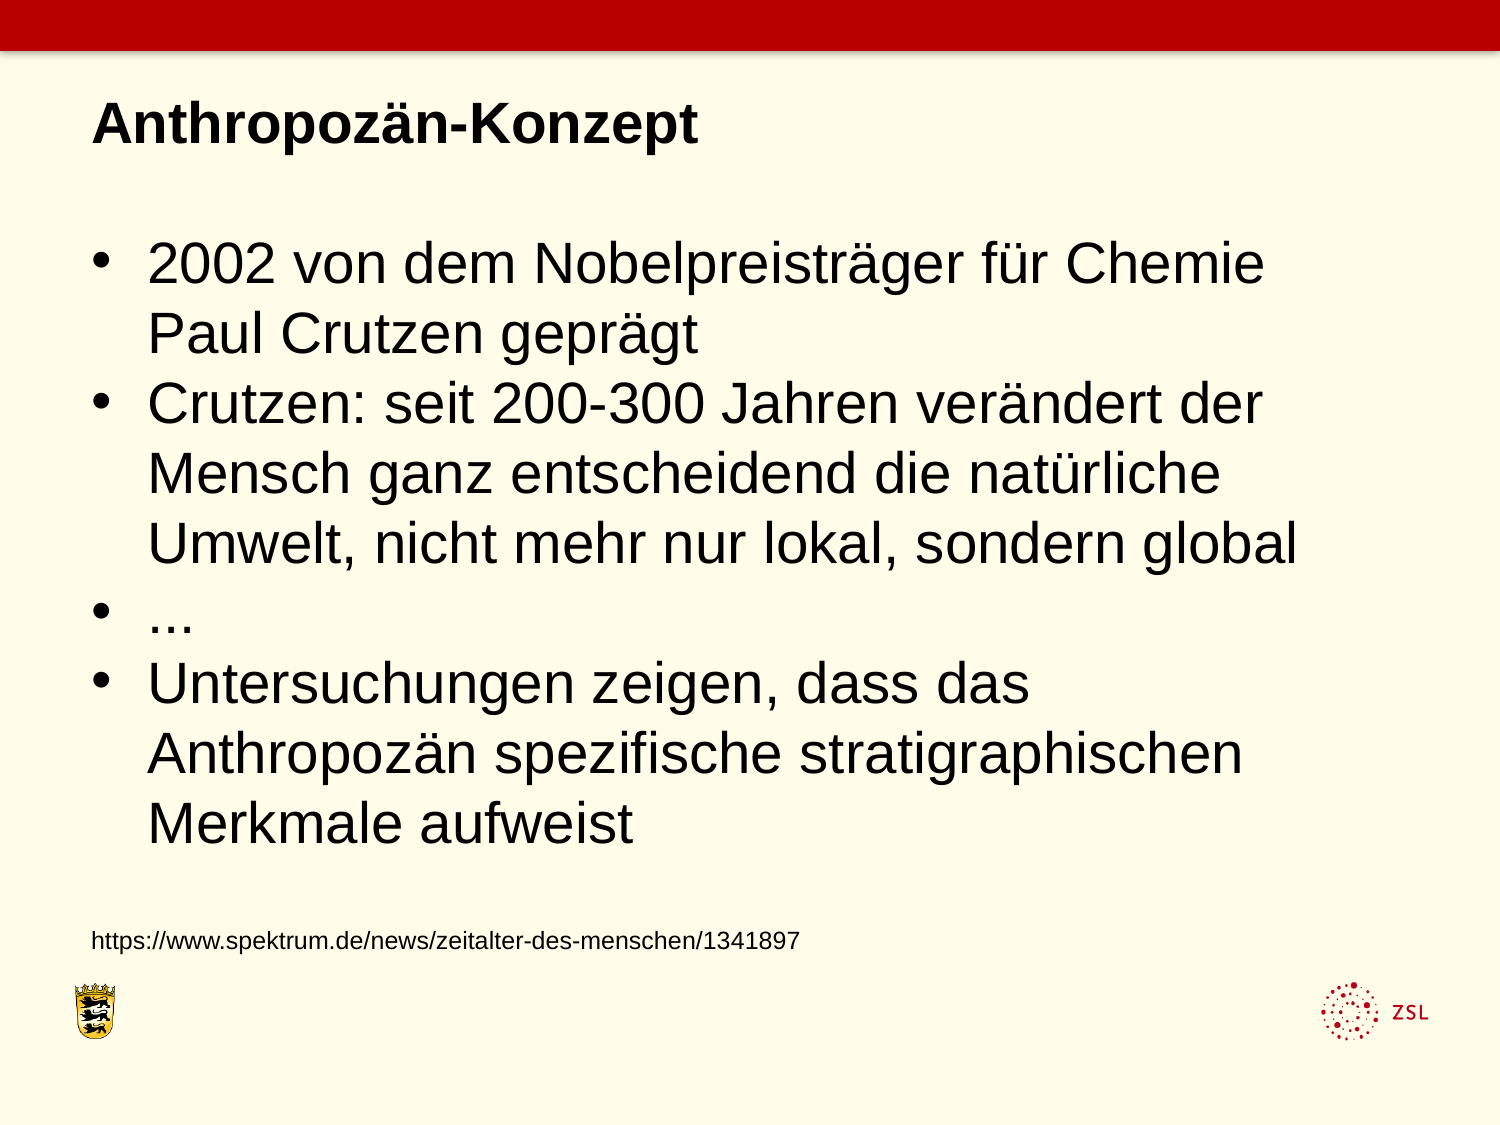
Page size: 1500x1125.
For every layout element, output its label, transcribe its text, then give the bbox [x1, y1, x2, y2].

picture [1320, 981, 1429, 1041]
picture [73, 981, 117, 1041]
text_box Anthropozän-Konzept 2002 von dem Nobelpreisträger für Chemie Paul Crutzen geprägt Crutzen: seit 200-300 Jahren verändert der Mensch ganz entscheidend die natürliche Umwelt, nicht mehr nur lokal, sondern global ... Untersuchungen zeigen, dass das Anthropozän spezifische stratigraphischen Merkmale aufweist https://www.spektrum.de/news/zeitalter-des-menschen/1341897 [76, 77, 1364, 963]
